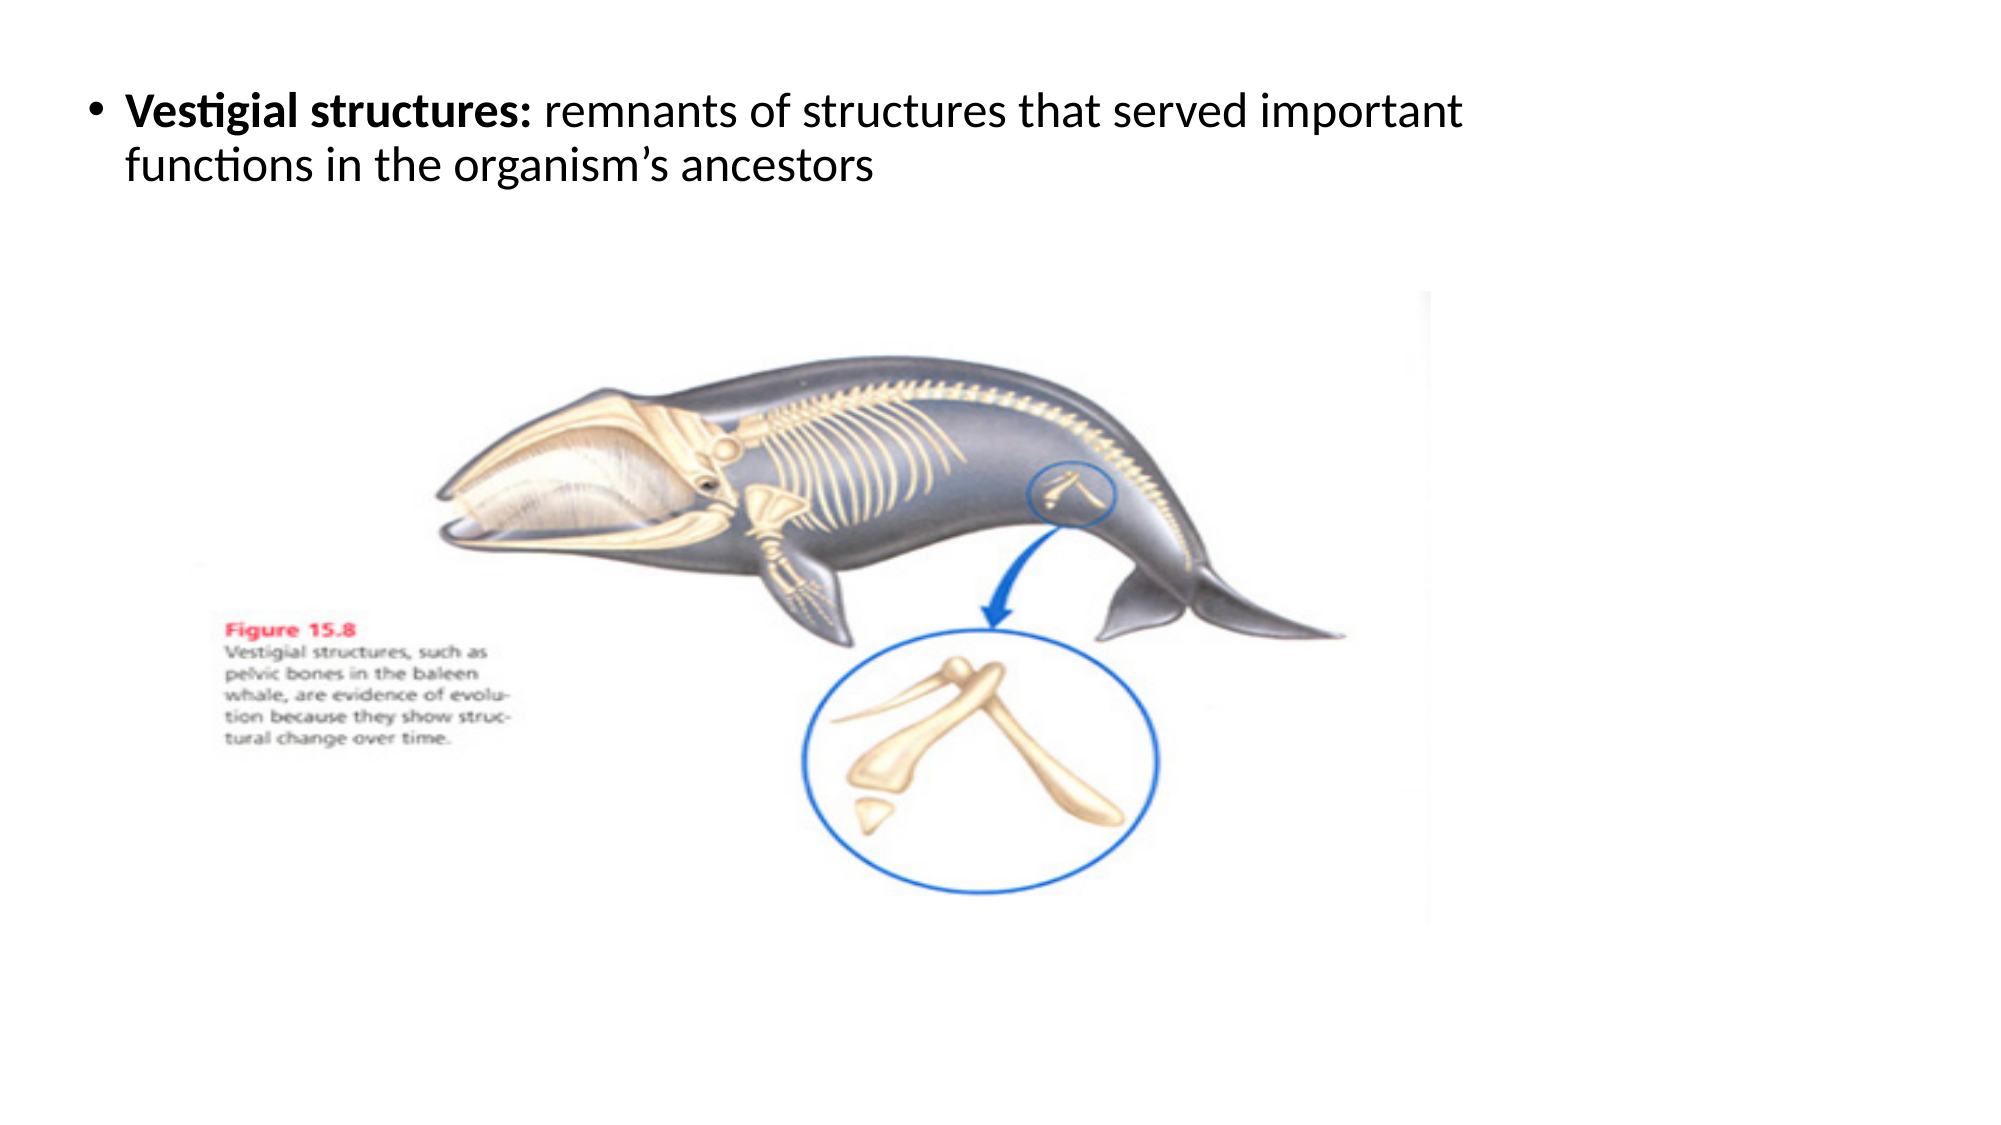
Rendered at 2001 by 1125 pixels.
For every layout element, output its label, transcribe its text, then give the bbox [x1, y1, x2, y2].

list Vestigial structures: remnants of structures that served important functions in the organism’s ancestors [72, 76, 1556, 1102]
picture [168, 290, 1431, 924]
